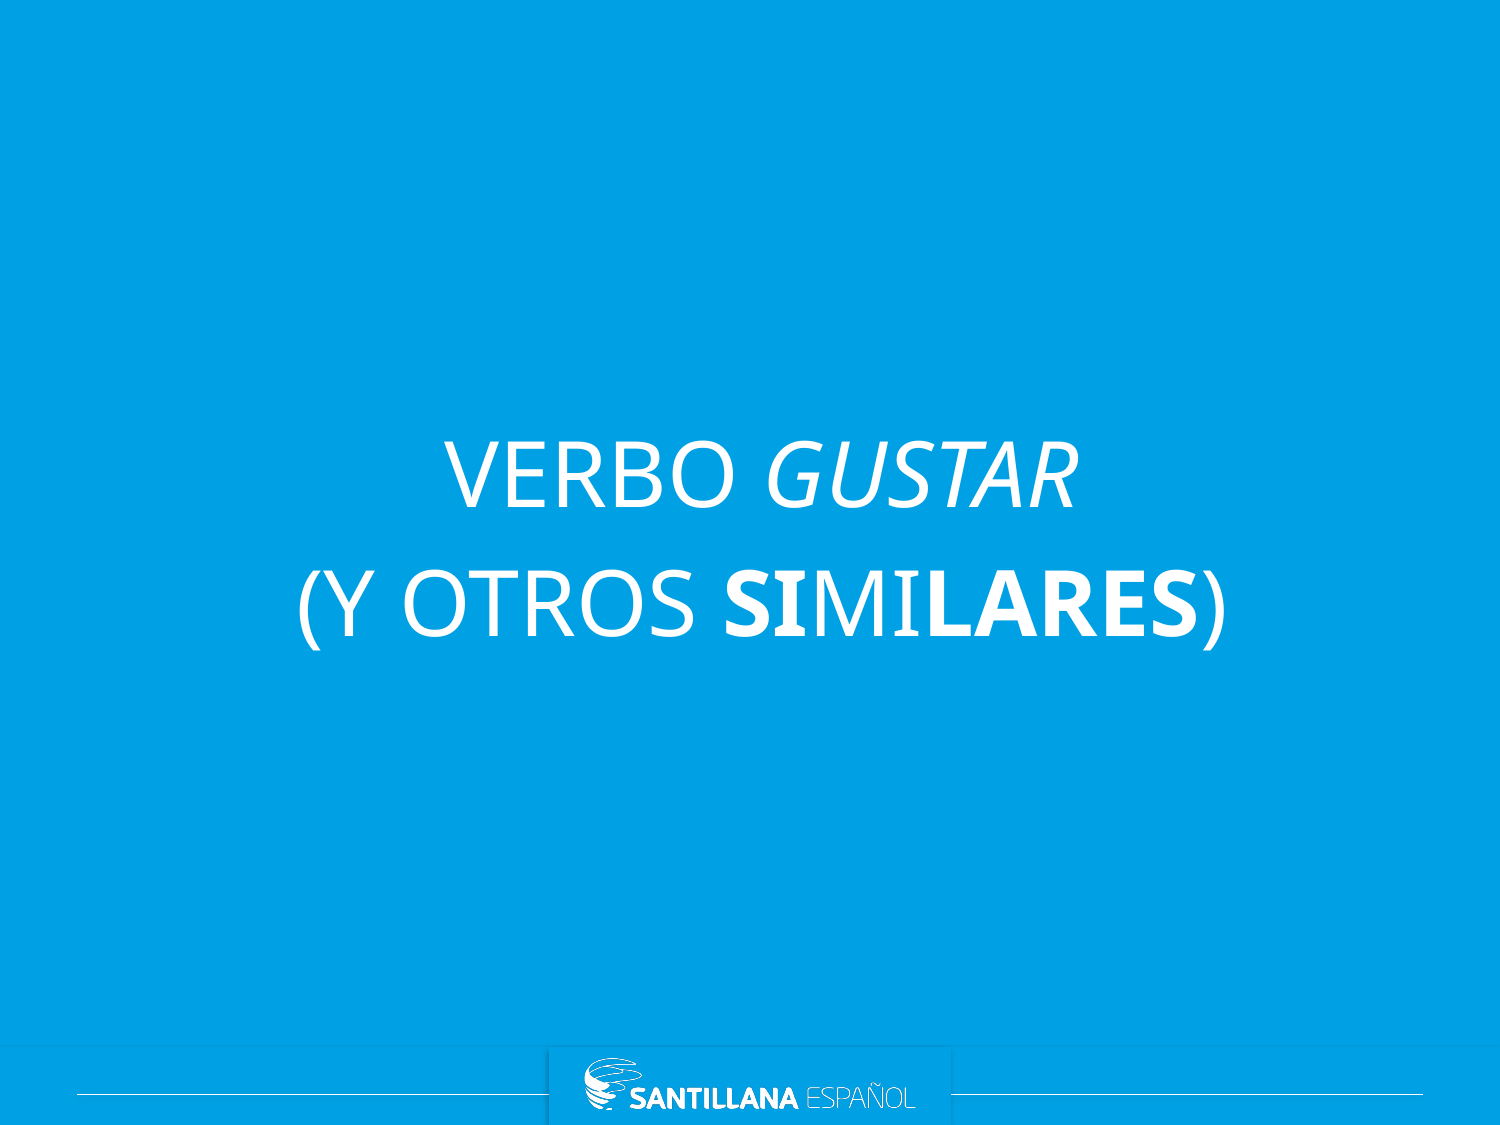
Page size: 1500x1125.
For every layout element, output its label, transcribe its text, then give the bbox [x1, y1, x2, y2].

list VERBO GUSTAR (Y OTROS SIMILARES) [53, 408, 1471, 669]
